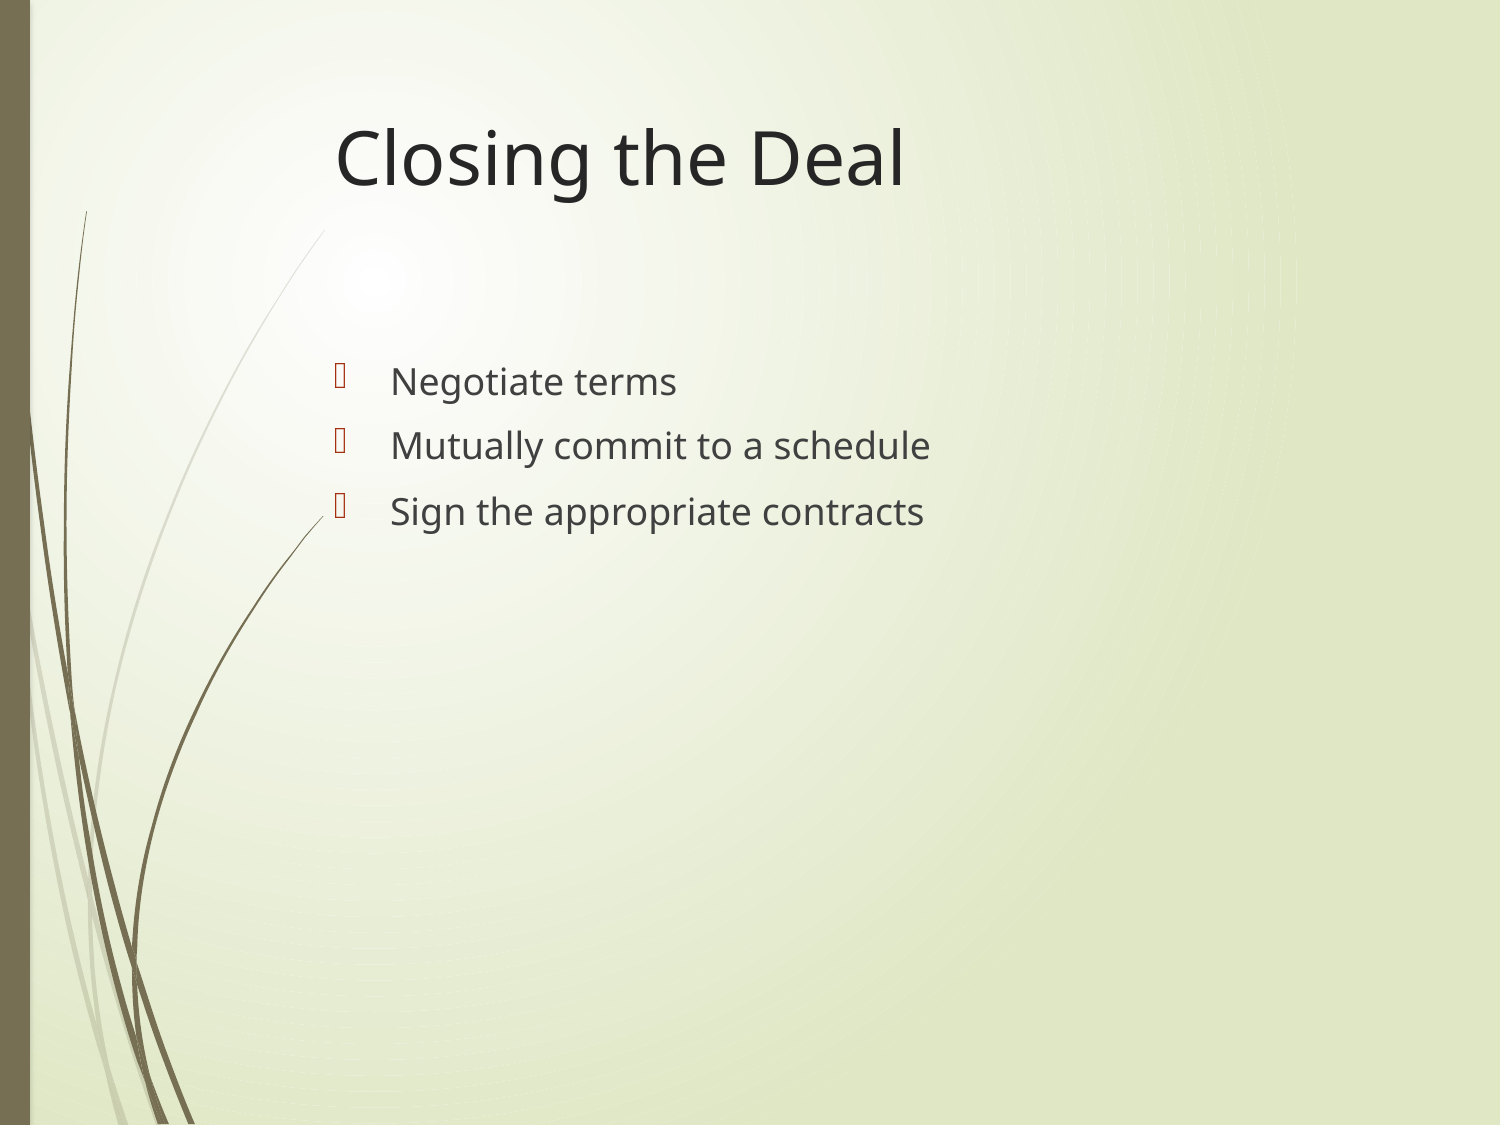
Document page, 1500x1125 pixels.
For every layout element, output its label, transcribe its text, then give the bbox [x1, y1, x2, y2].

title Closing the Deal [319, 102, 1400, 313]
list Negotiate terms Mutually commit to a schedule Sign the appropriate contracts [318, 350, 1400, 988]
